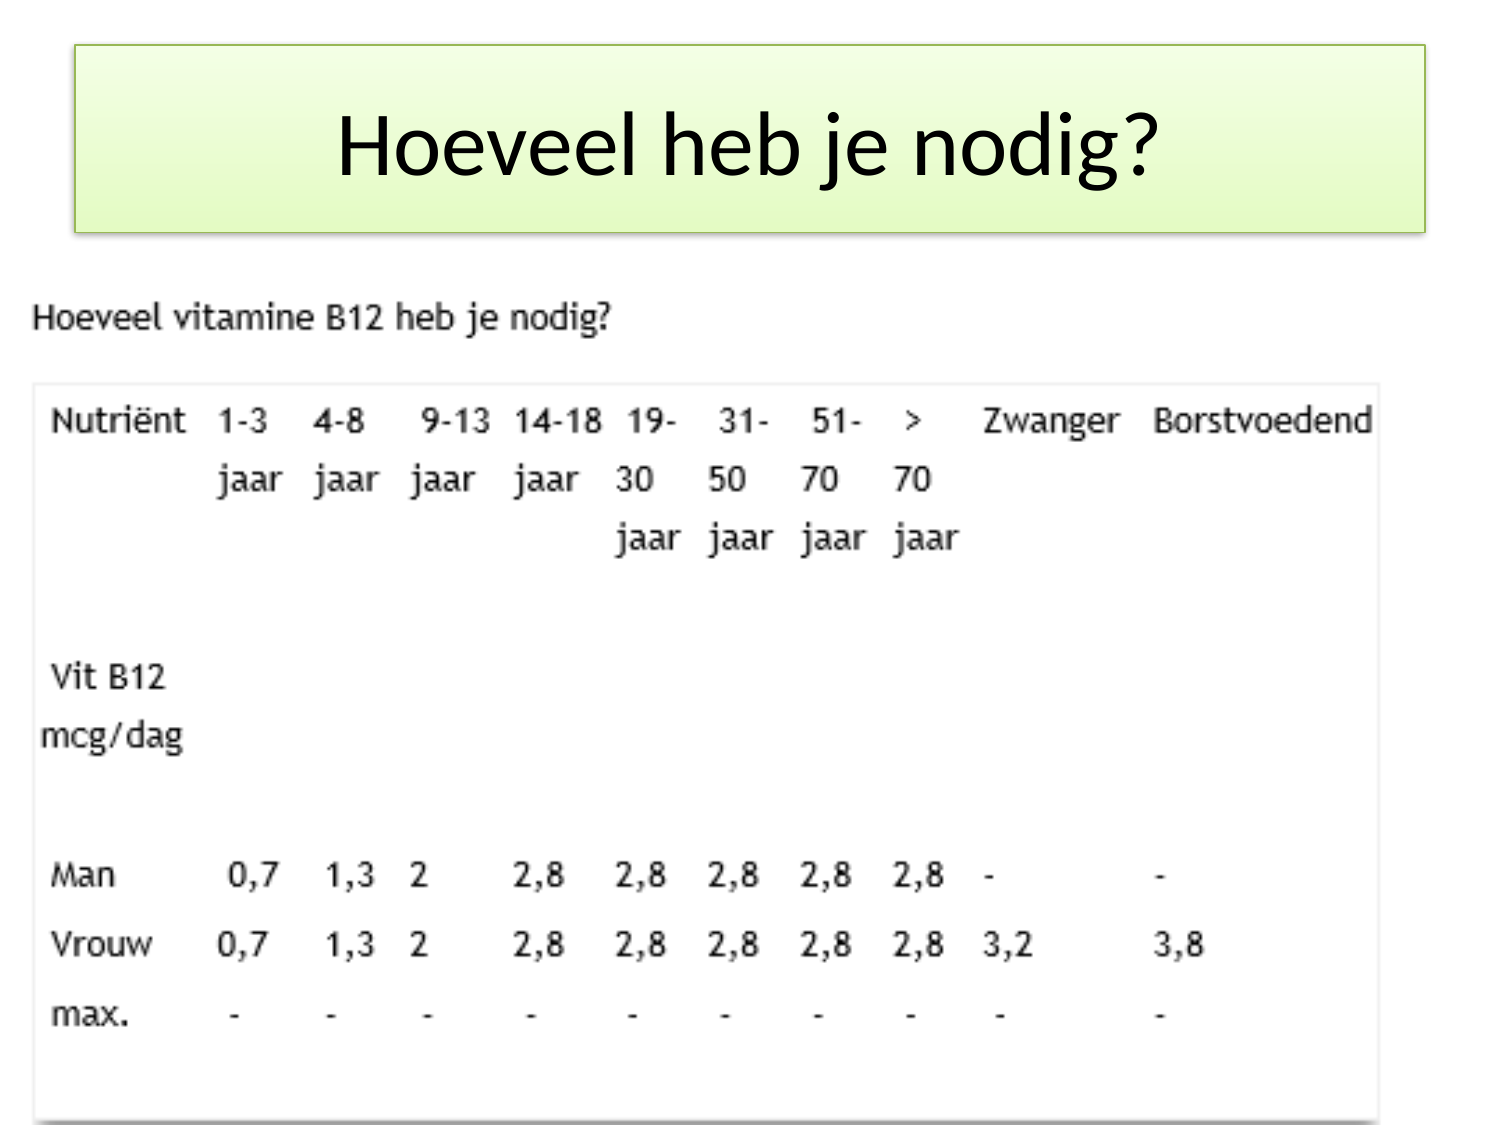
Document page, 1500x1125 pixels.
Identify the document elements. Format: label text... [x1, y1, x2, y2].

title Hoeveel heb je nodig? [74, 44, 1426, 233]
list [0, 280, 1384, 1125]
